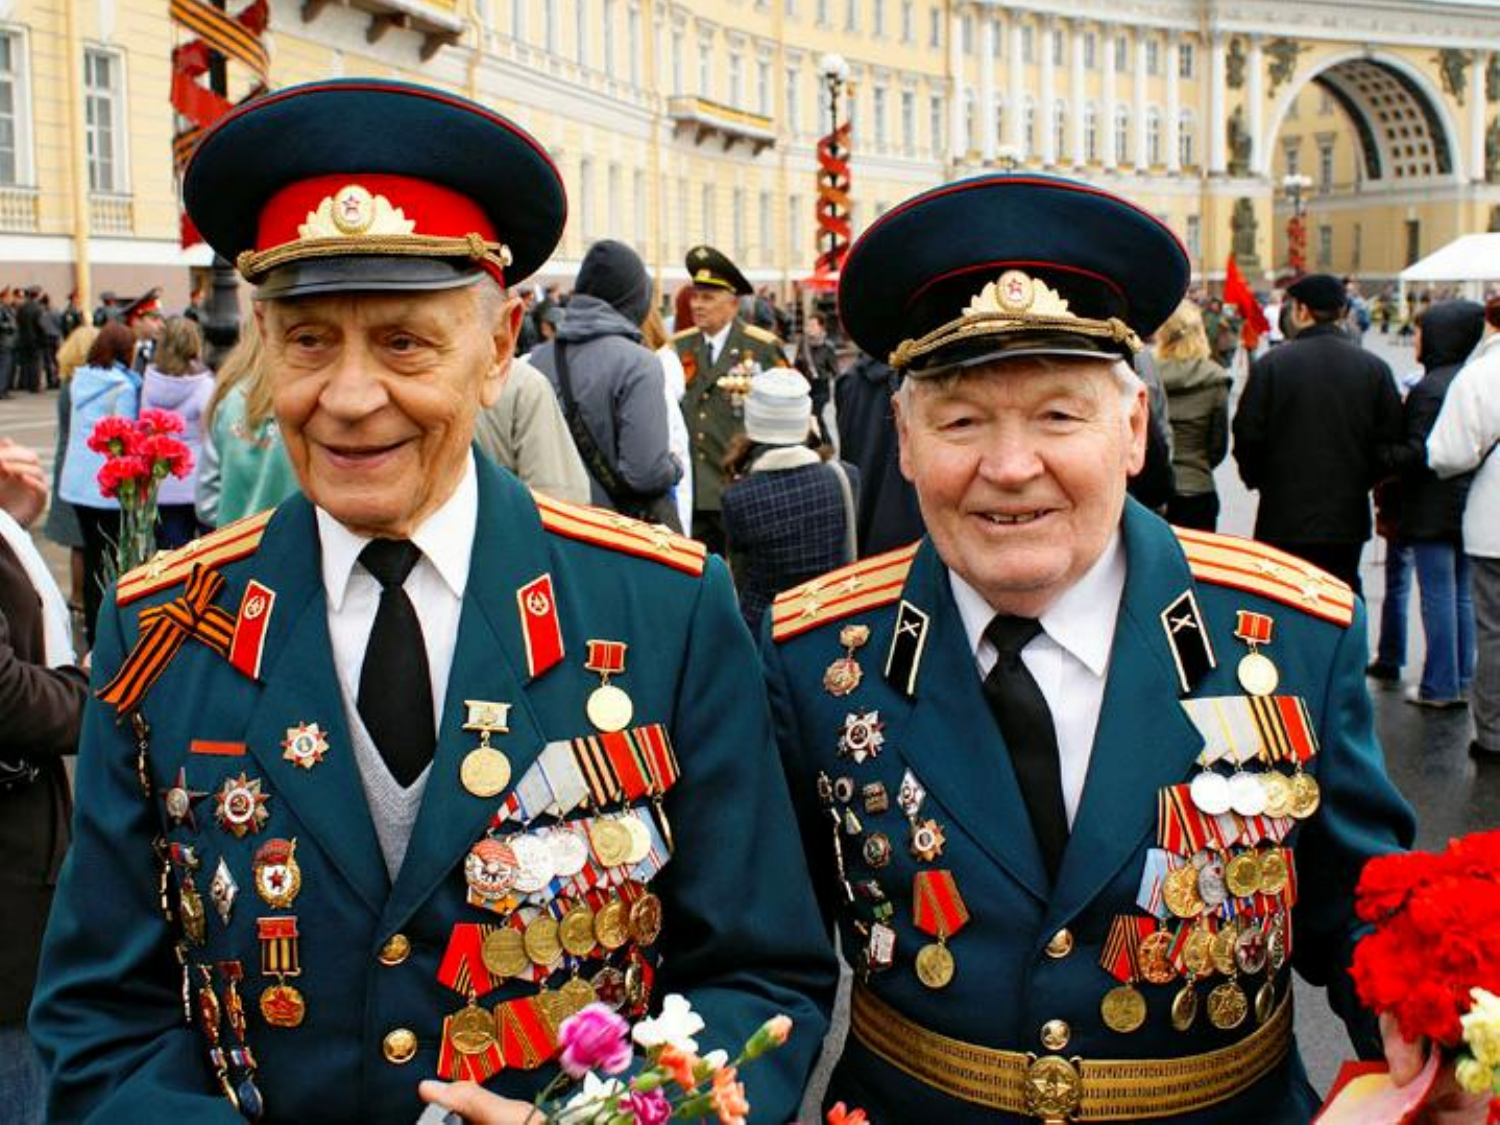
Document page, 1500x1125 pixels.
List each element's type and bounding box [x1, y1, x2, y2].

list [0, 0, 1500, 1125]
